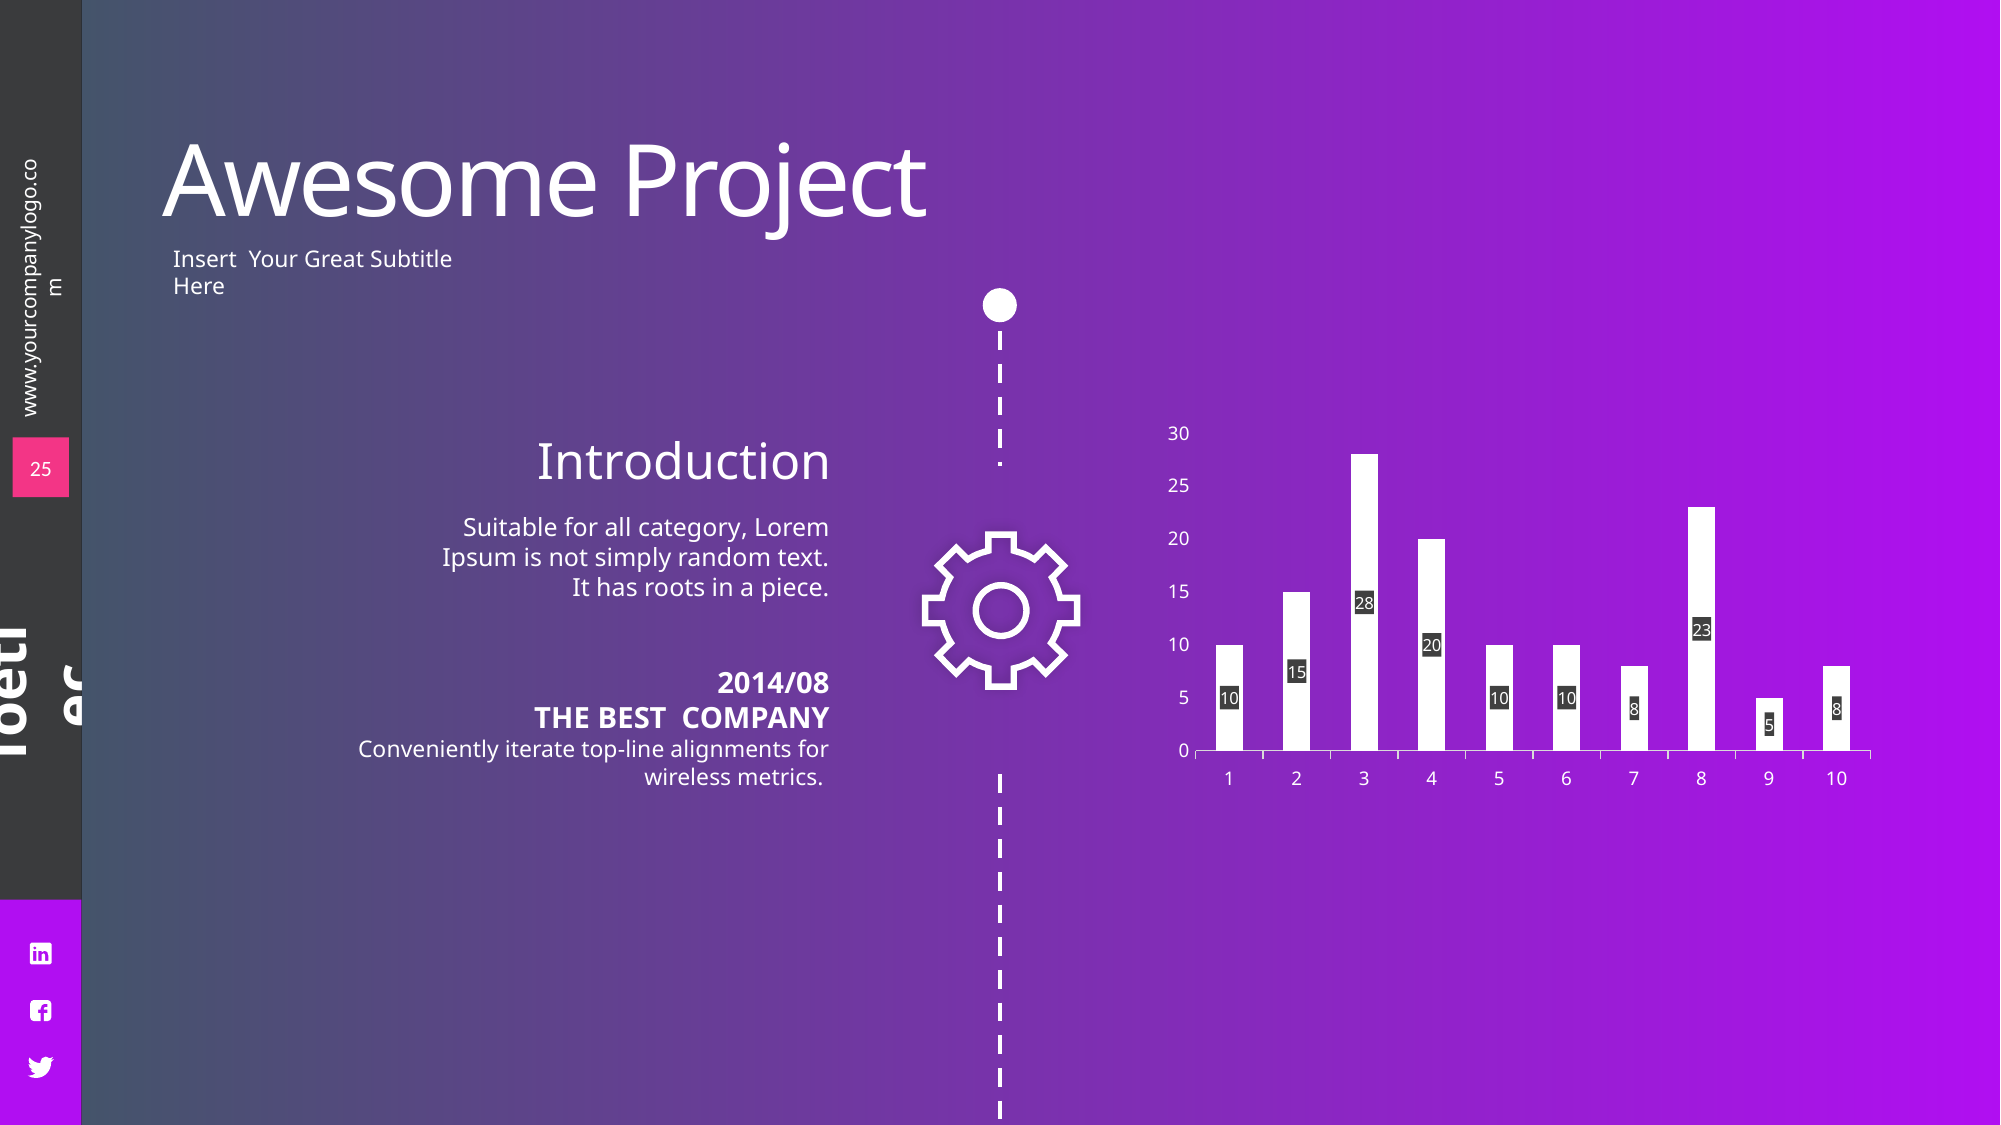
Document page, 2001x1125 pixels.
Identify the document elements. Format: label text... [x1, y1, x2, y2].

slide_number 25 [12, 437, 69, 498]
picture [81, 0, 2000, 1125]
